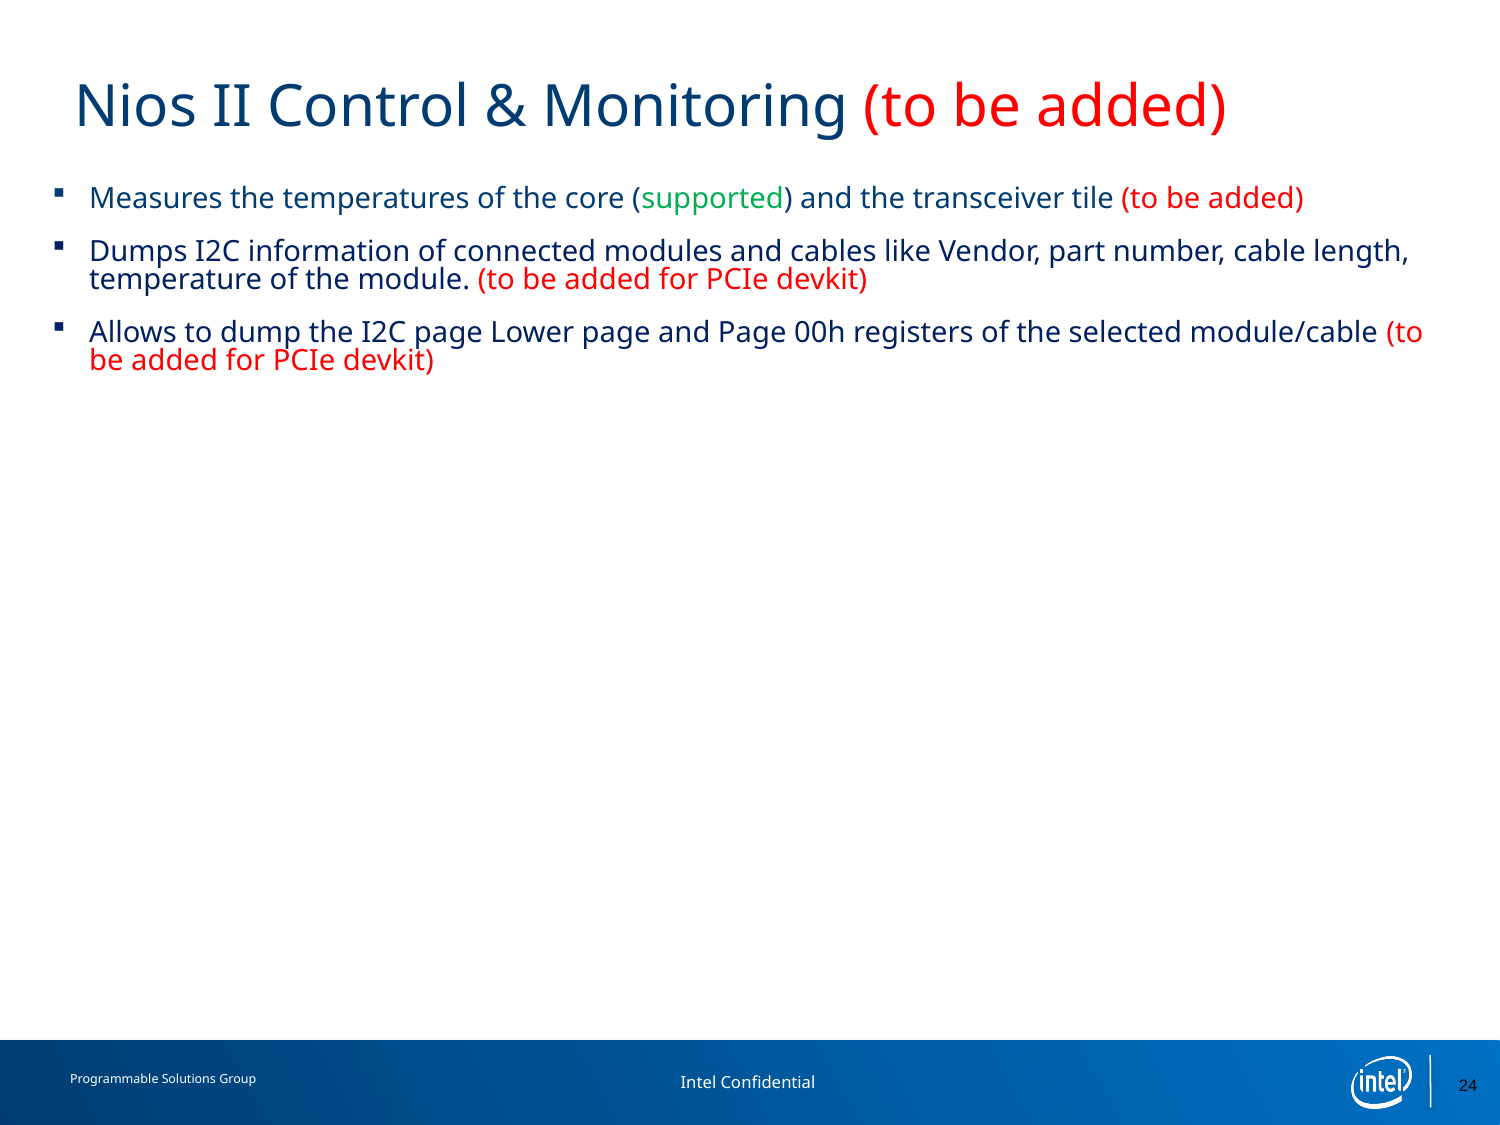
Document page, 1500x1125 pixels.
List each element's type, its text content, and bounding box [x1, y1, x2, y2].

title Nios II Control & Monitoring (to be added) [74, 67, 1425, 186]
list Measures the temperatures of the core (supported) and the transceiver tile (to be added) Dumps I2C information of connected modules and cables like Vendor, part number, cable length, temperature of the module. (to be added for PCIe devkit) Allows to dump the I2C page Lower page and Page 00h registers of the selected module/cable (to be added for PCIe devkit) [52, 186, 1448, 1012]
slide_number 24 [1127, 1055, 1478, 1116]
